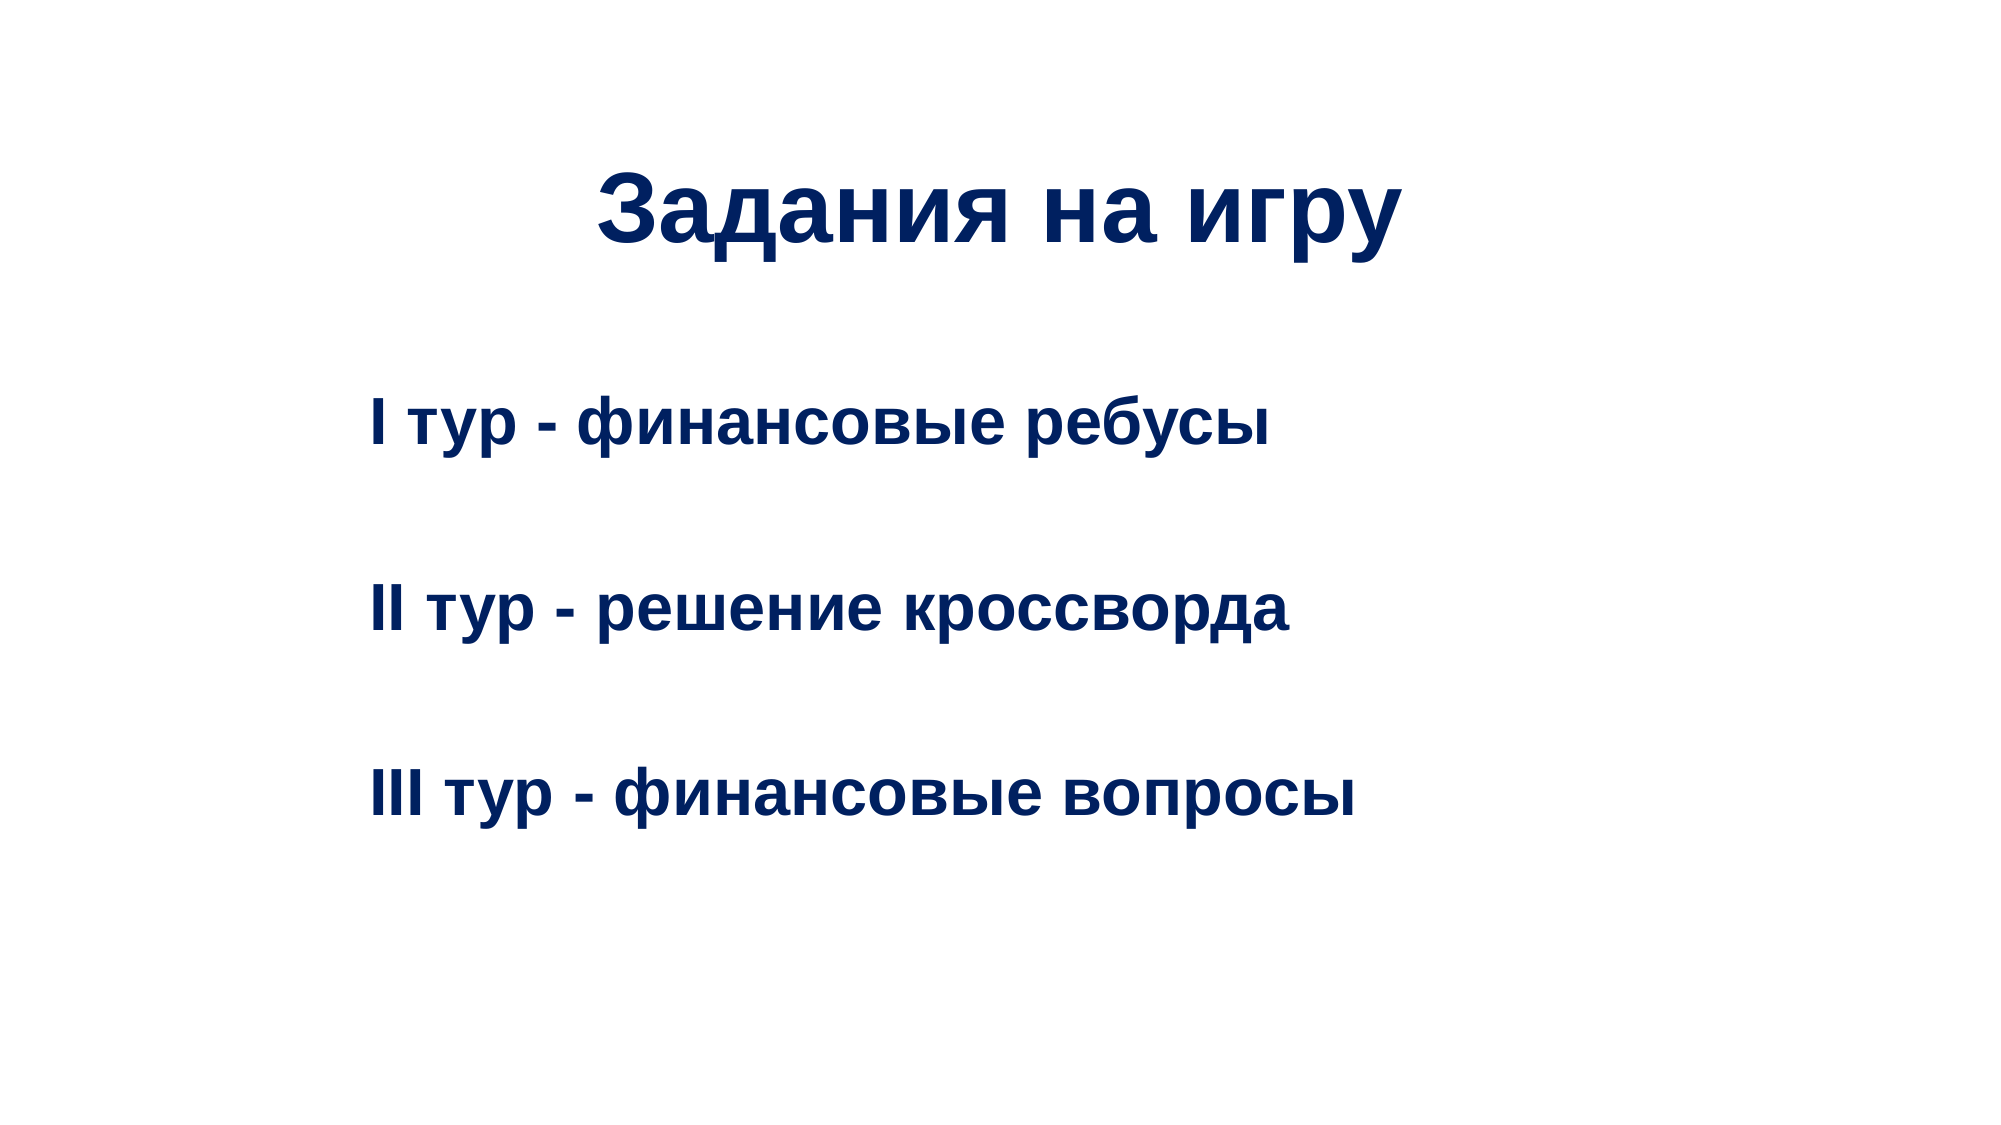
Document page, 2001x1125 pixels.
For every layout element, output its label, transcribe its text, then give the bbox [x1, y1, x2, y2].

subtitle I тур - финансовые ребусы II тур - решение кроссворда III тур - финансовые вопросы [354, 379, 1750, 863]
title Задания на игру [249, 120, 1750, 272]
